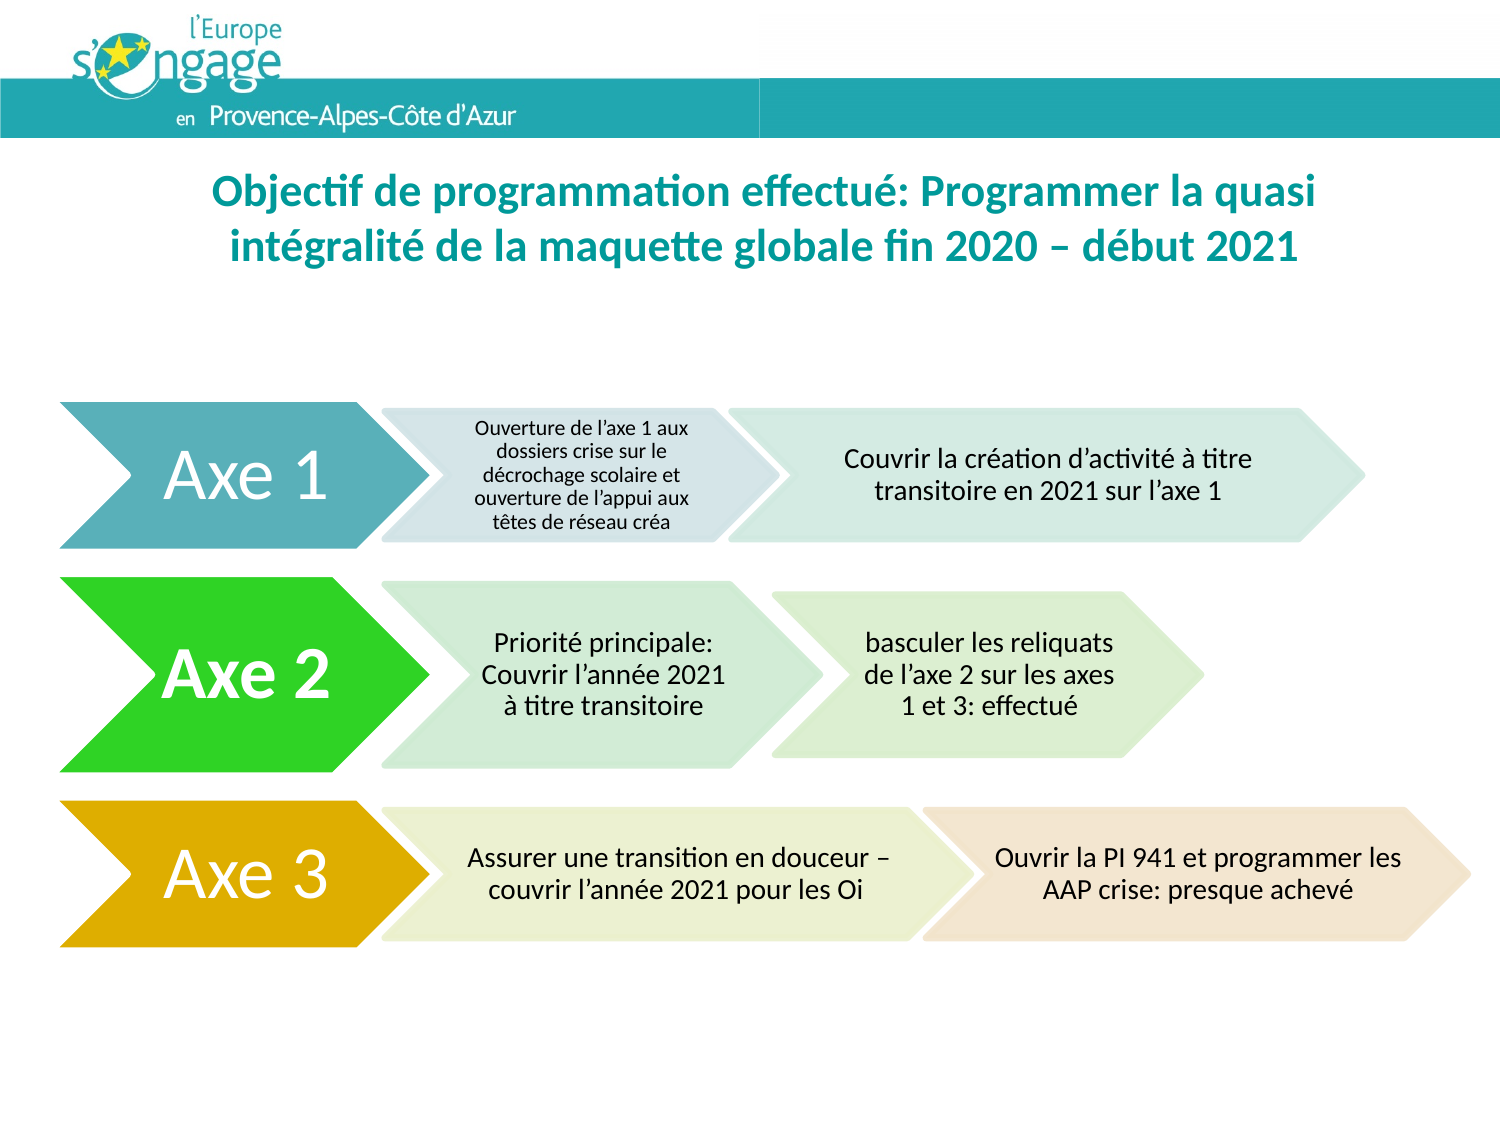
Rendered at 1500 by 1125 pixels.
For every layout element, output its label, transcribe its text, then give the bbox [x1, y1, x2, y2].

title Objectif de programmation effectué: Programmer la quasi intégralité de la maquette globale fin 2020 – début 2021 [126, 152, 1402, 279]
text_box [0, 14, 1500, 138]
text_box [50, 337, 1469, 1012]
